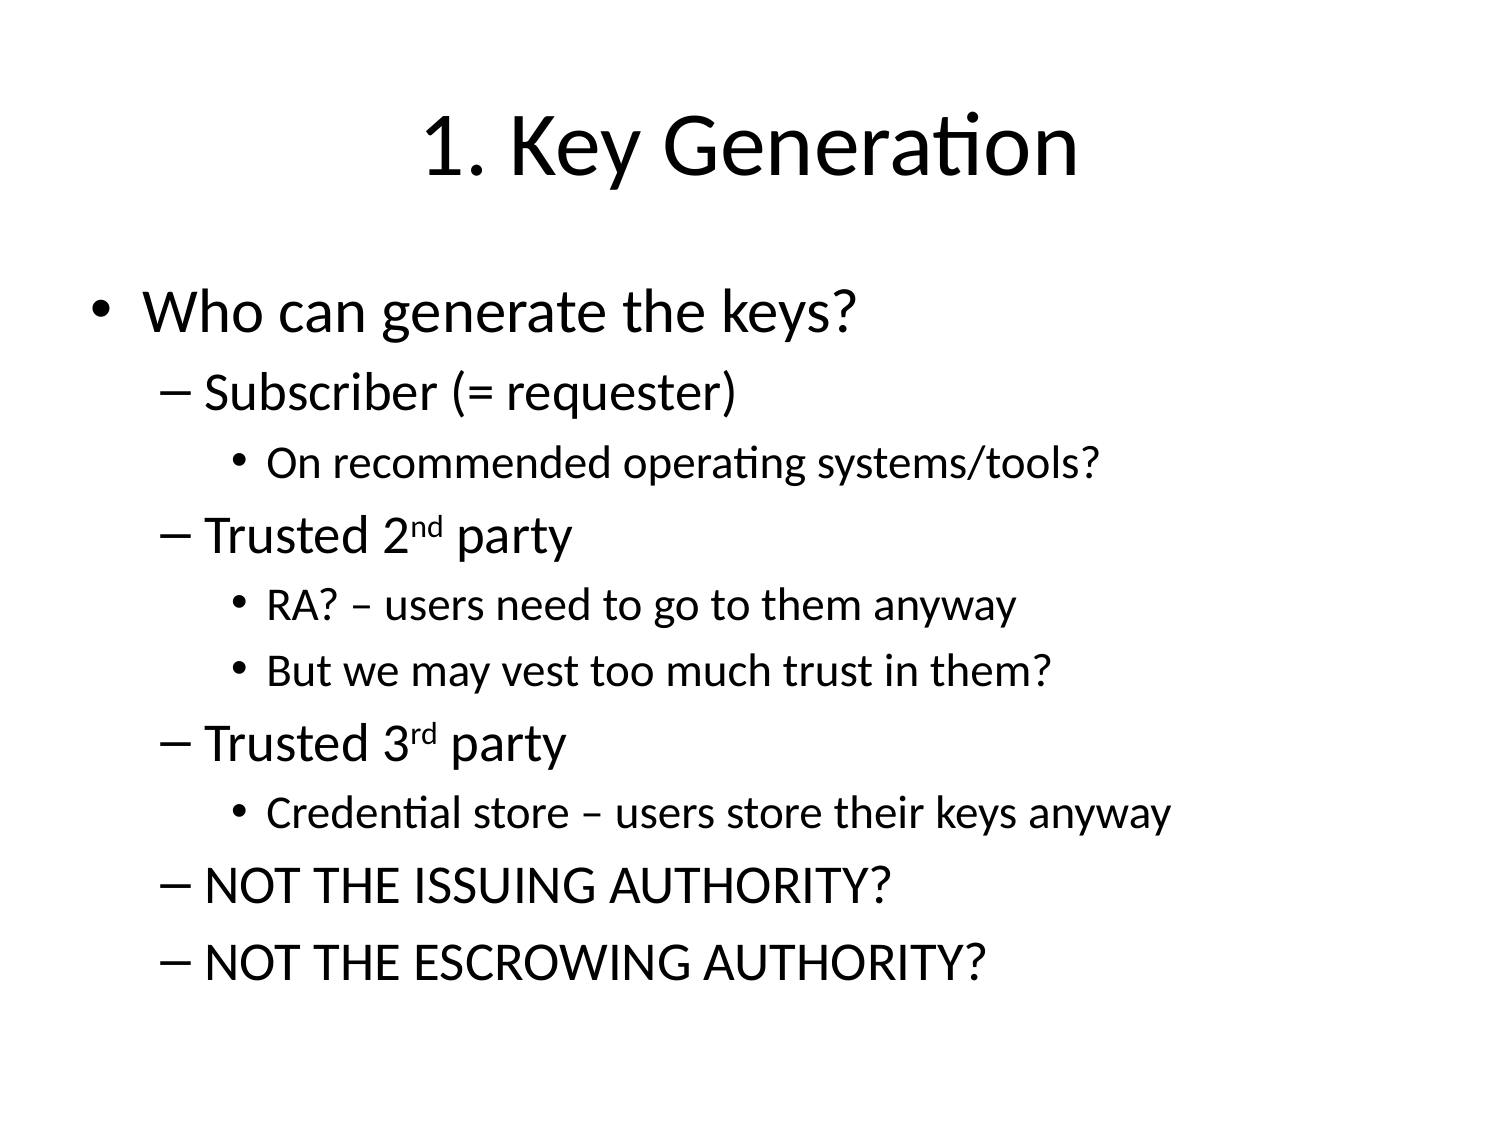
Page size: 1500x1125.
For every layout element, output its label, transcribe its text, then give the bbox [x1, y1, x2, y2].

list Who can generate the keys? Subscriber (= requester) On recommended operating systems/tools? Trusted 2nd party RA? – users need to go to them anyway But we may vest too much trust in them? Trusted 3rd party Credential store – users store their keys anyway NOT THE ISSUING AUTHORITY? NOT THE ESCROWING AUTHORITY? [75, 262, 1425, 1005]
title 1. Key Generation [75, 45, 1425, 233]
